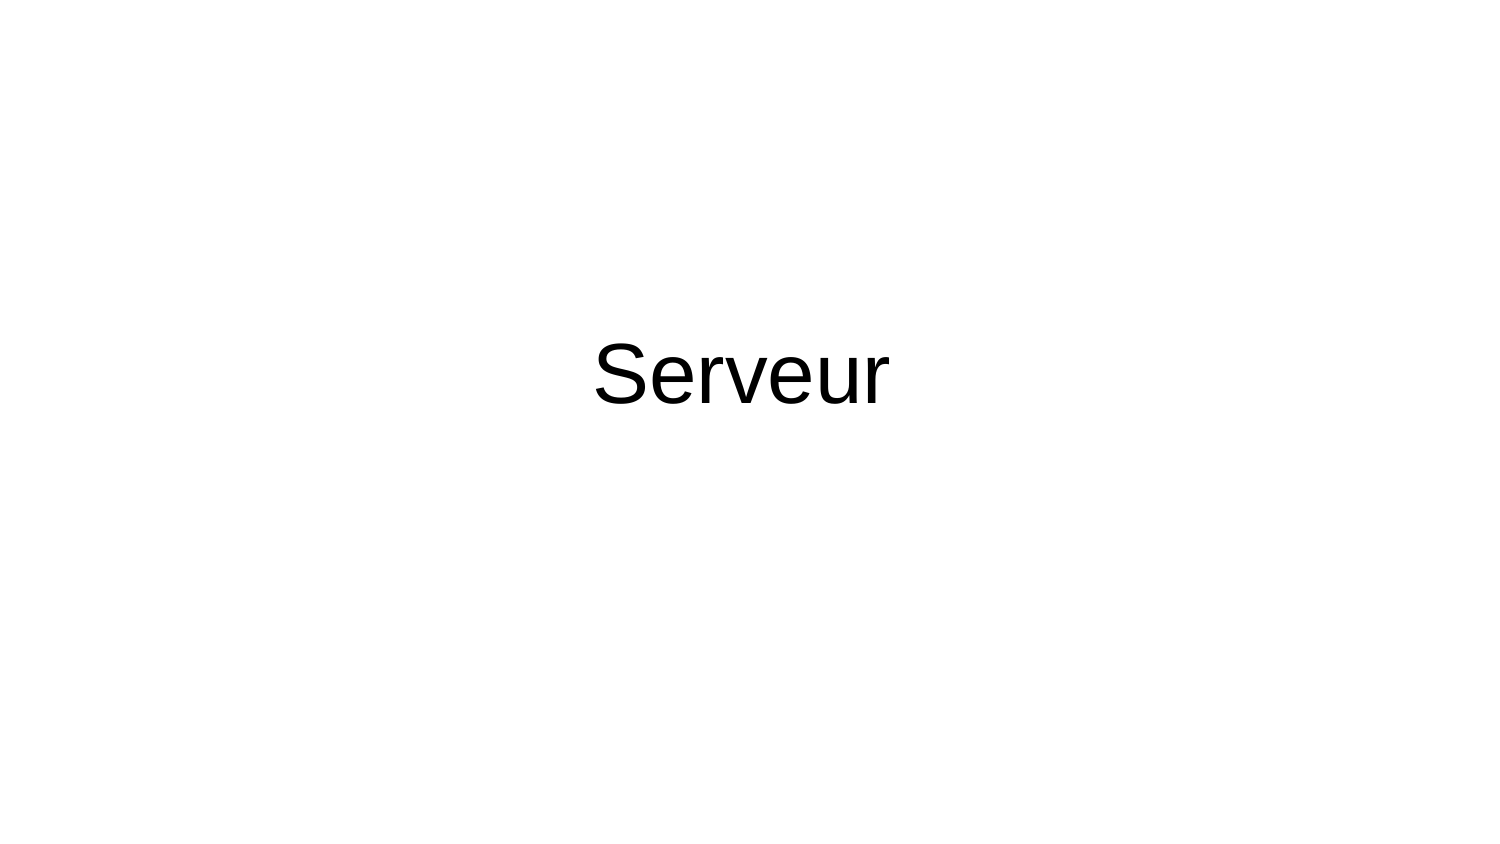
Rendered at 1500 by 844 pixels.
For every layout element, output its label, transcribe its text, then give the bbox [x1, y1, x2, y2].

title Serveur [43, 200, 1441, 538]
